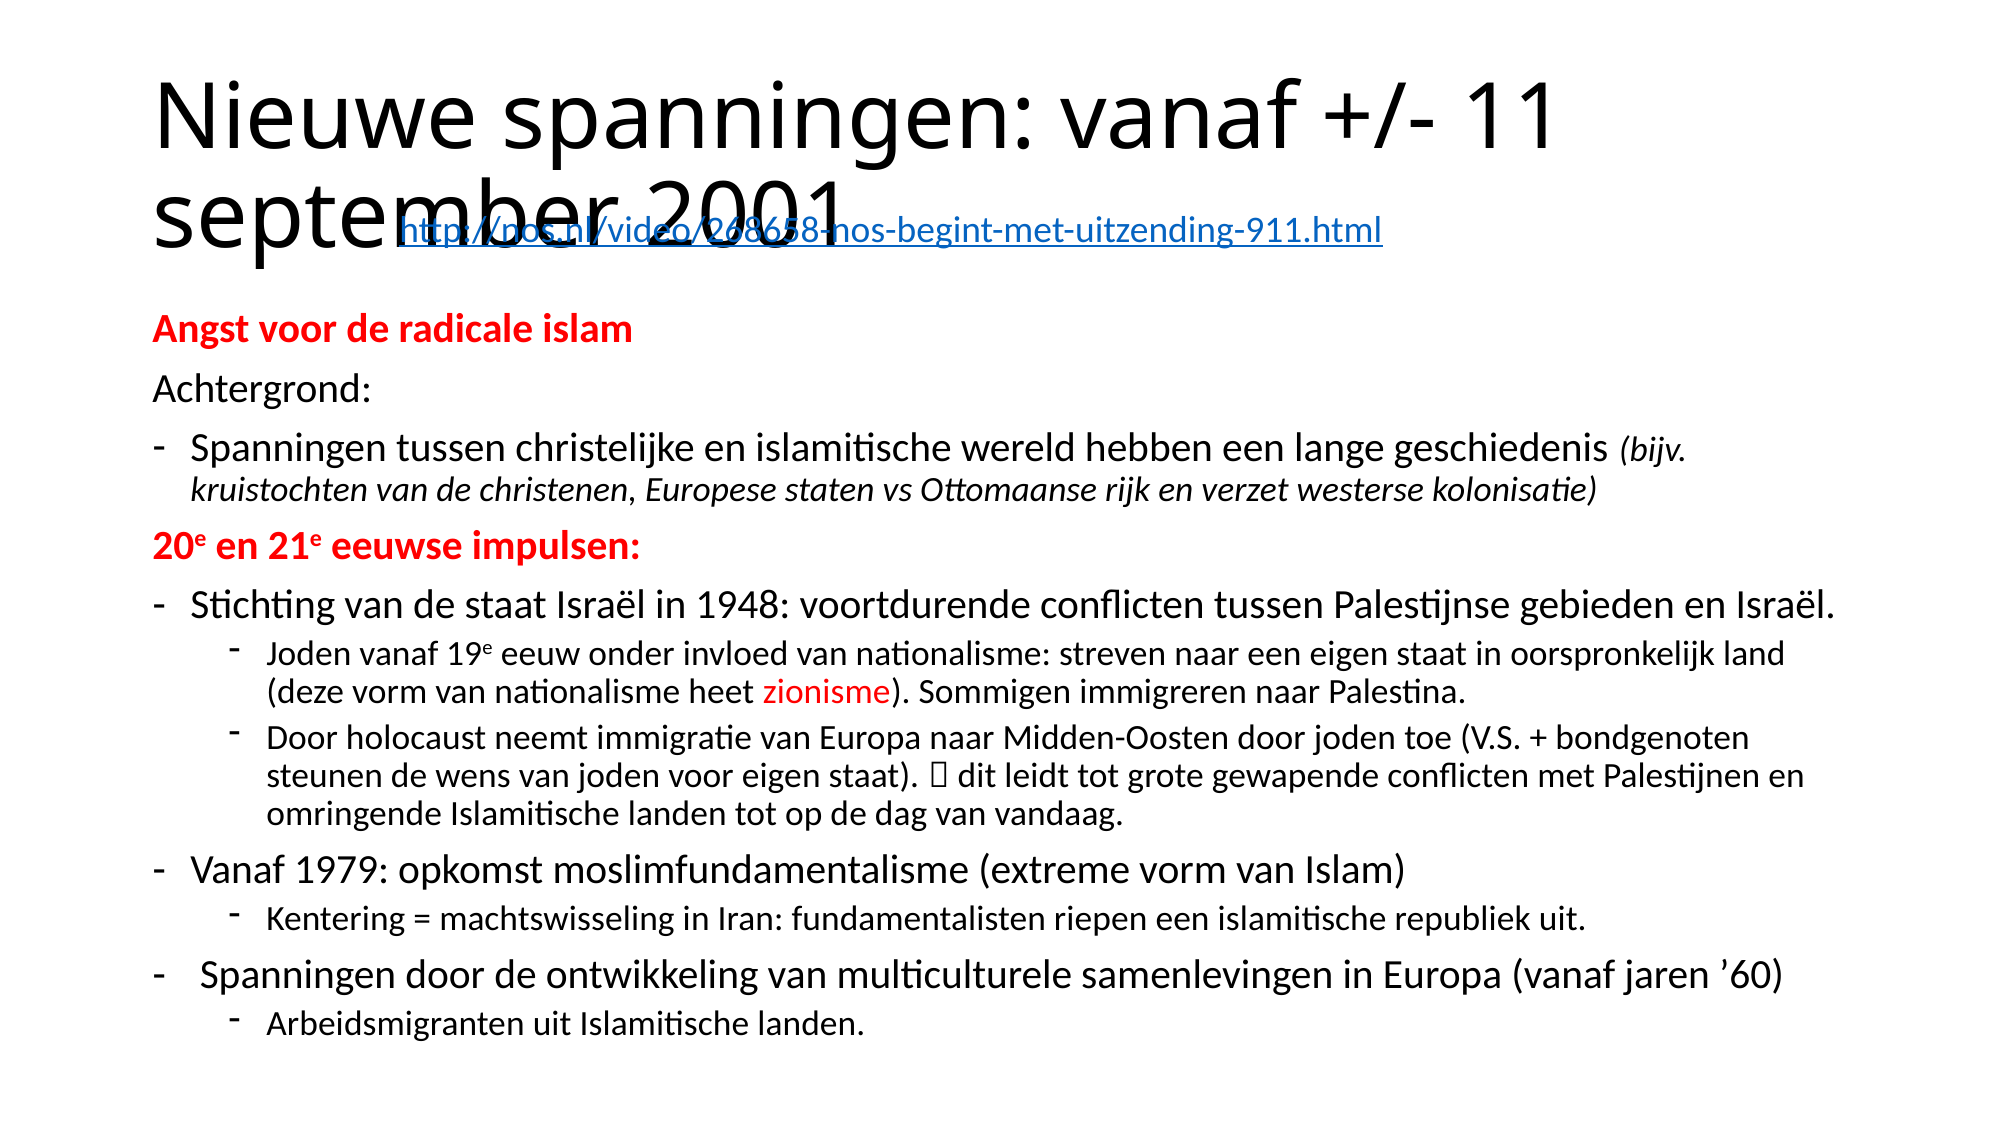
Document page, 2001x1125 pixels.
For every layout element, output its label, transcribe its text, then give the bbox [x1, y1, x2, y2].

title Nieuwe spanningen: vanaf +/- 11 september 2001 [137, 59, 1863, 278]
list Angst voor de radicale islam Achtergrond: Spanningen tussen christelijke en islamitische wereld hebben een lange geschiedenis (bijv. kruistochten van de christenen, Europese staten vs Ottomaanse rijk en verzet westerse kolonisatie) 20e en 21e eeuwse impulsen: Stichting van de staat Israël in 1948: voortdurende conflicten tussen Palestijnse gebieden en Israël. Joden vanaf 19e eeuw onder invloed van nationalisme: streven naar een eigen staat in oorspronkelijk land (deze vorm van nationalisme heet zionisme). Sommigen immigreren naar Palestina. Door holocaust neemt immigratie van Europa naar Midden-Oosten door joden toe (V.S. + bondgenoten steunen de wens van joden voor eigen staat).  dit leidt tot grote gewapende conflicten met Palestijnen en omringende Islamitische landen tot op de dag van vandaag. Vanaf 1979: opkomst moslimfundamentalisme (extreme vorm van Islam) Kentering = machtswisseling in Iran: fundamentalisten riepen een islamitische republiek uit. Spanningen door de ontwikkeling van multiculturele samenlevingen in Europa (vanaf jaren ’60) Arbeidsmigranten uit Islamitische landen. [137, 299, 1863, 1095]
text_box http://nos.nl/video/268658-nos-begint-met-uitzending-911.html [384, 197, 1505, 258]
